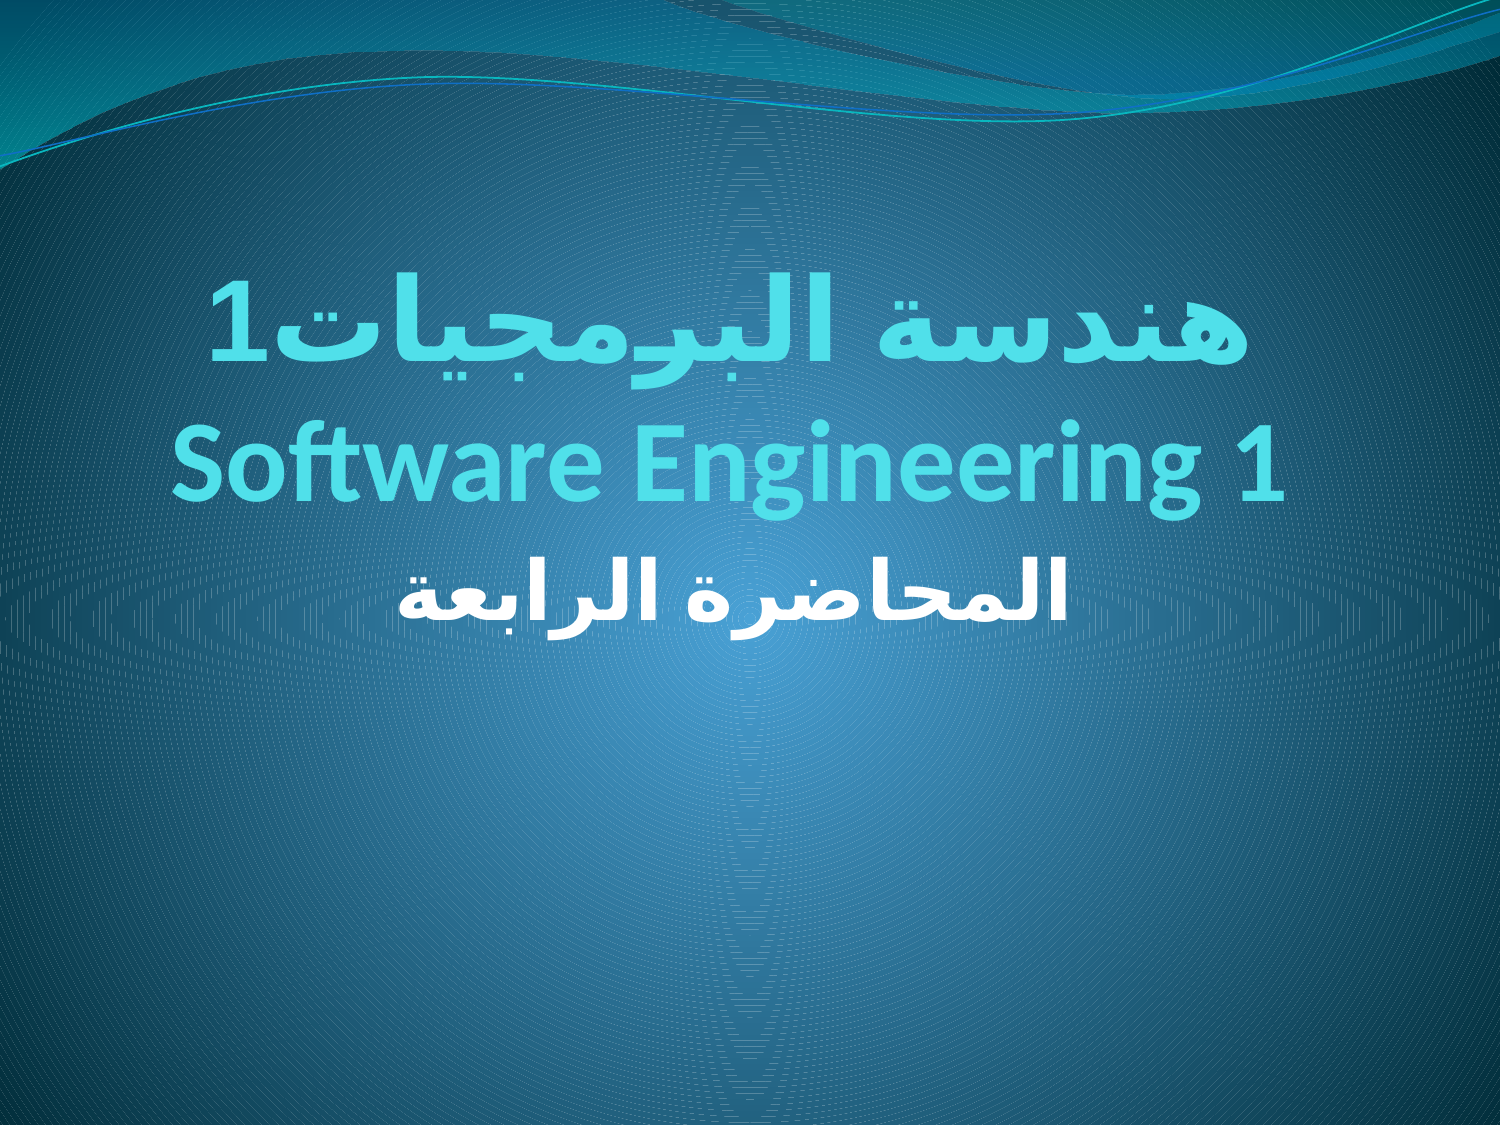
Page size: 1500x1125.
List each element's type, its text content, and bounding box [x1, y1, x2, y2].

title 1هندسة البرمجيات Software Engineering 1 [87, 224, 1376, 525]
subtitle المحاضرة الرابعة [87, 529, 1376, 818]
